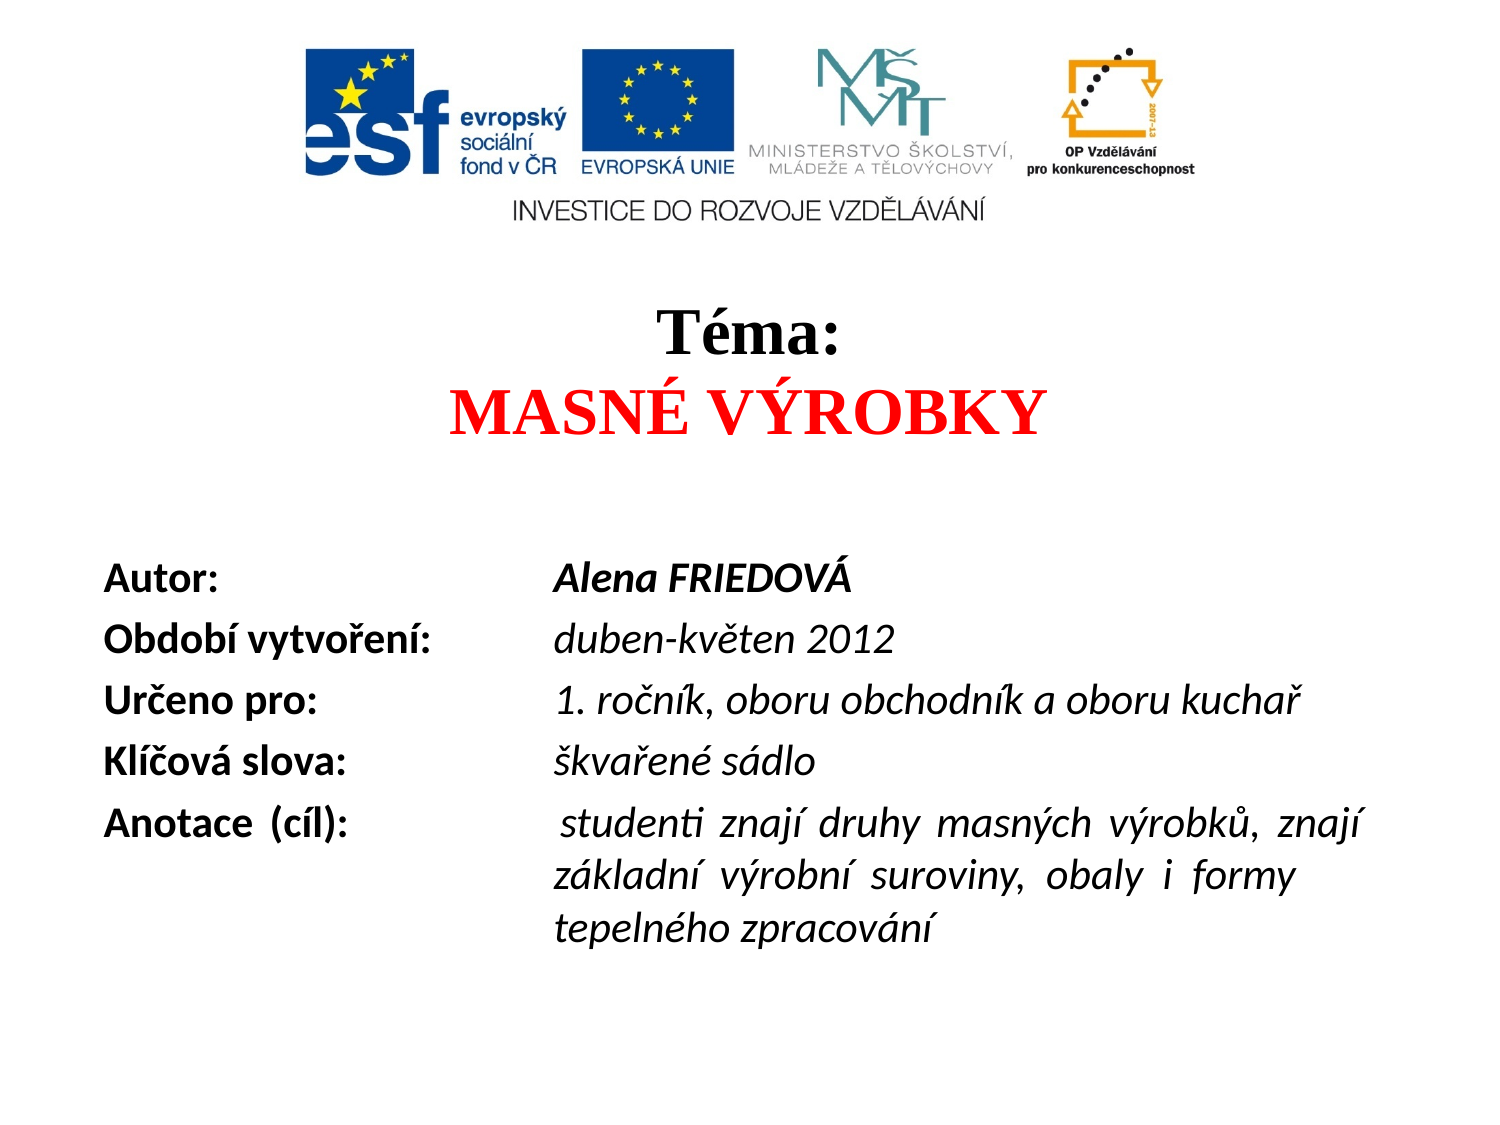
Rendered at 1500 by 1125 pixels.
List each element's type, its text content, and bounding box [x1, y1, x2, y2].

subtitle Autor: Alena FRIEDOVÁ Období vytvoření: duben-květen 2012 Určeno pro: 1. ročník, oboru obchodník a oboru kuchař Klíčová slova: škvařené sádlo Anotace (cíl): studenti znají druhy masných výrobků, znají základní výrobní suroviny, obaly i formy tepelného zpracování [88, 479, 1376, 1024]
title Téma: MASNÉ VÝROBKY [112, 278, 1388, 457]
picture [277, 30, 1223, 238]
